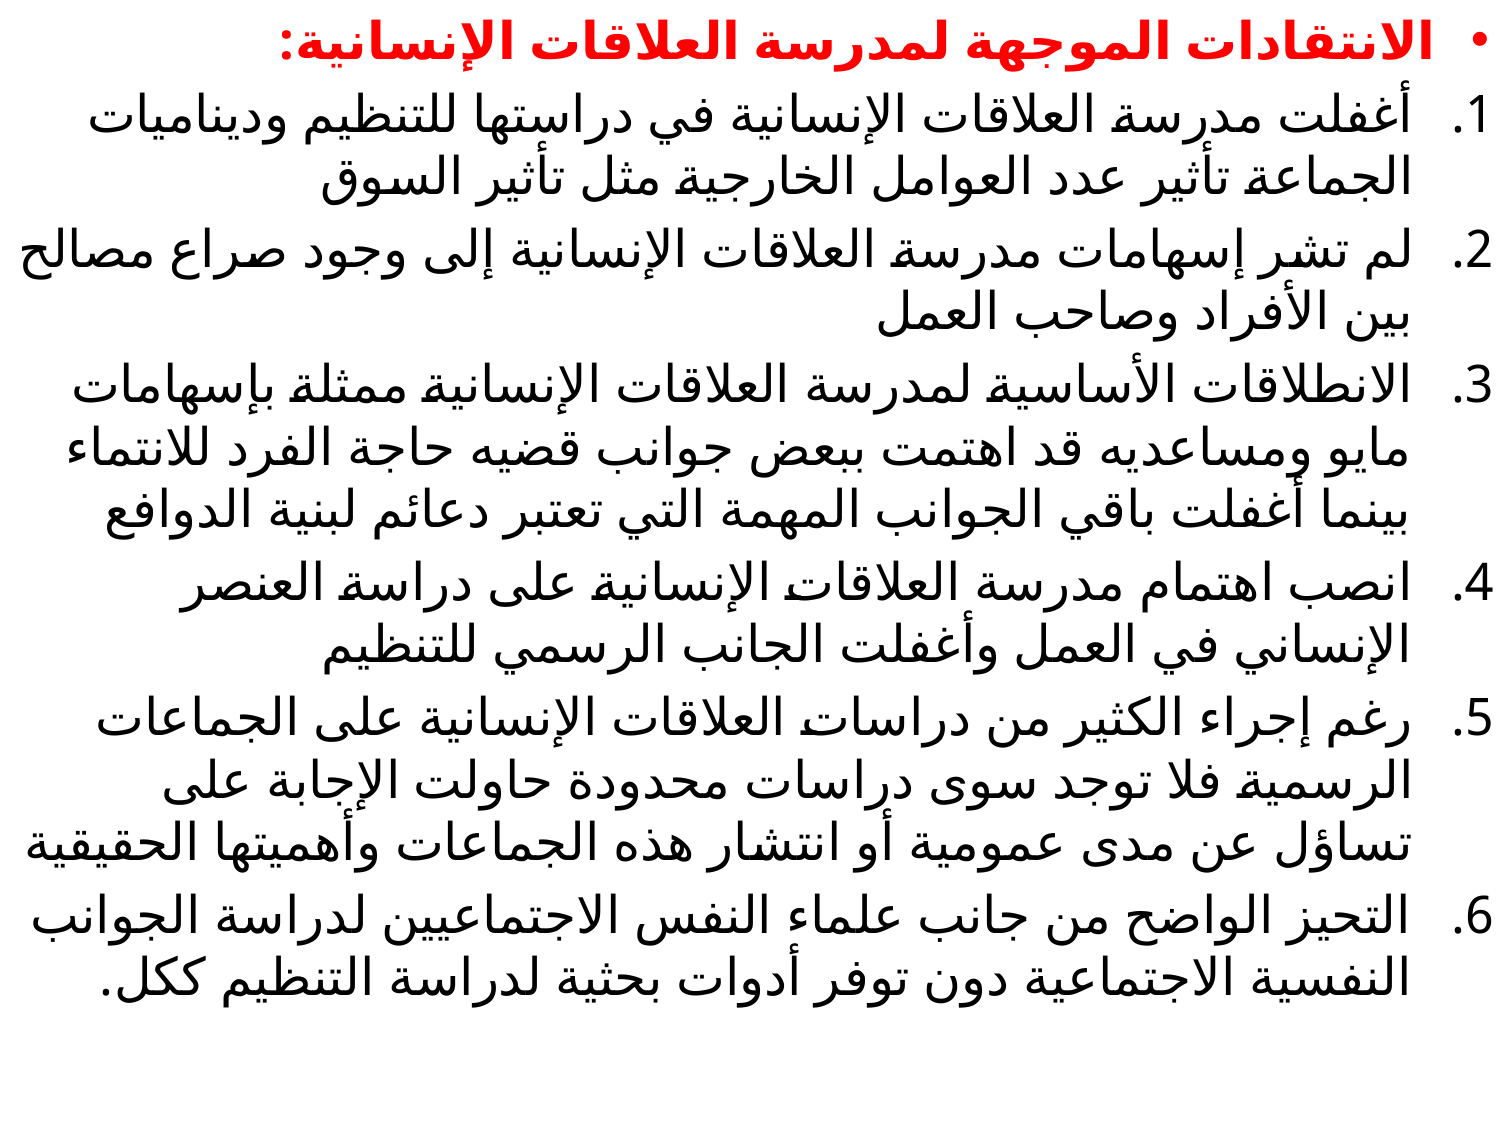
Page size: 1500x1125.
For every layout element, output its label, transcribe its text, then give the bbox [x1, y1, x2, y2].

list الانتقادات الموجهة لمدرسة العلاقات الإنسانية: أغفلت مدرسة العلاقات الإنسانية في دراستها للتنظيم وديناميات الجماعة تأثير عدد العوامل الخارجية مثل تأثير السوق لم تشر إسهامات مدرسة العلاقات الإنسانية إلى وجود صراع مصالح بين الأفراد وصاحب العمل الانطلاقات الأساسية لمدرسة العلاقات الإنسانية ممثلة بإسهامات مايو ومساعديه قد اهتمت ببعض جوانب قضيه حاجة الفرد للانتماء بينما أغفلت باقي الجوانب المهمة التي تعتبر دعائم لبنية الدوافع انصب اهتمام مدرسة العلاقات الإنسانية على دراسة العنصر الإنساني في العمل وأغفلت الجانب الرسمي للتنظيم رغم إجراء الكثير من دراسات العلاقات الإنسانية على الجماعات الرسمية فلا توجد سوى دراسات محدودة حاولت الإجابة على تساؤل عن مدى عمومية أو انتشار هذه الجماعات وأهميتها الحقيقية التحيز الواضح من جانب علماء النفس الاجتماعيين لدراسة الجوانب النفسية الاجتماعية دون توفر أدوات بحثية لدراسة التنظيم ككل. [0, 0, 1500, 1125]
